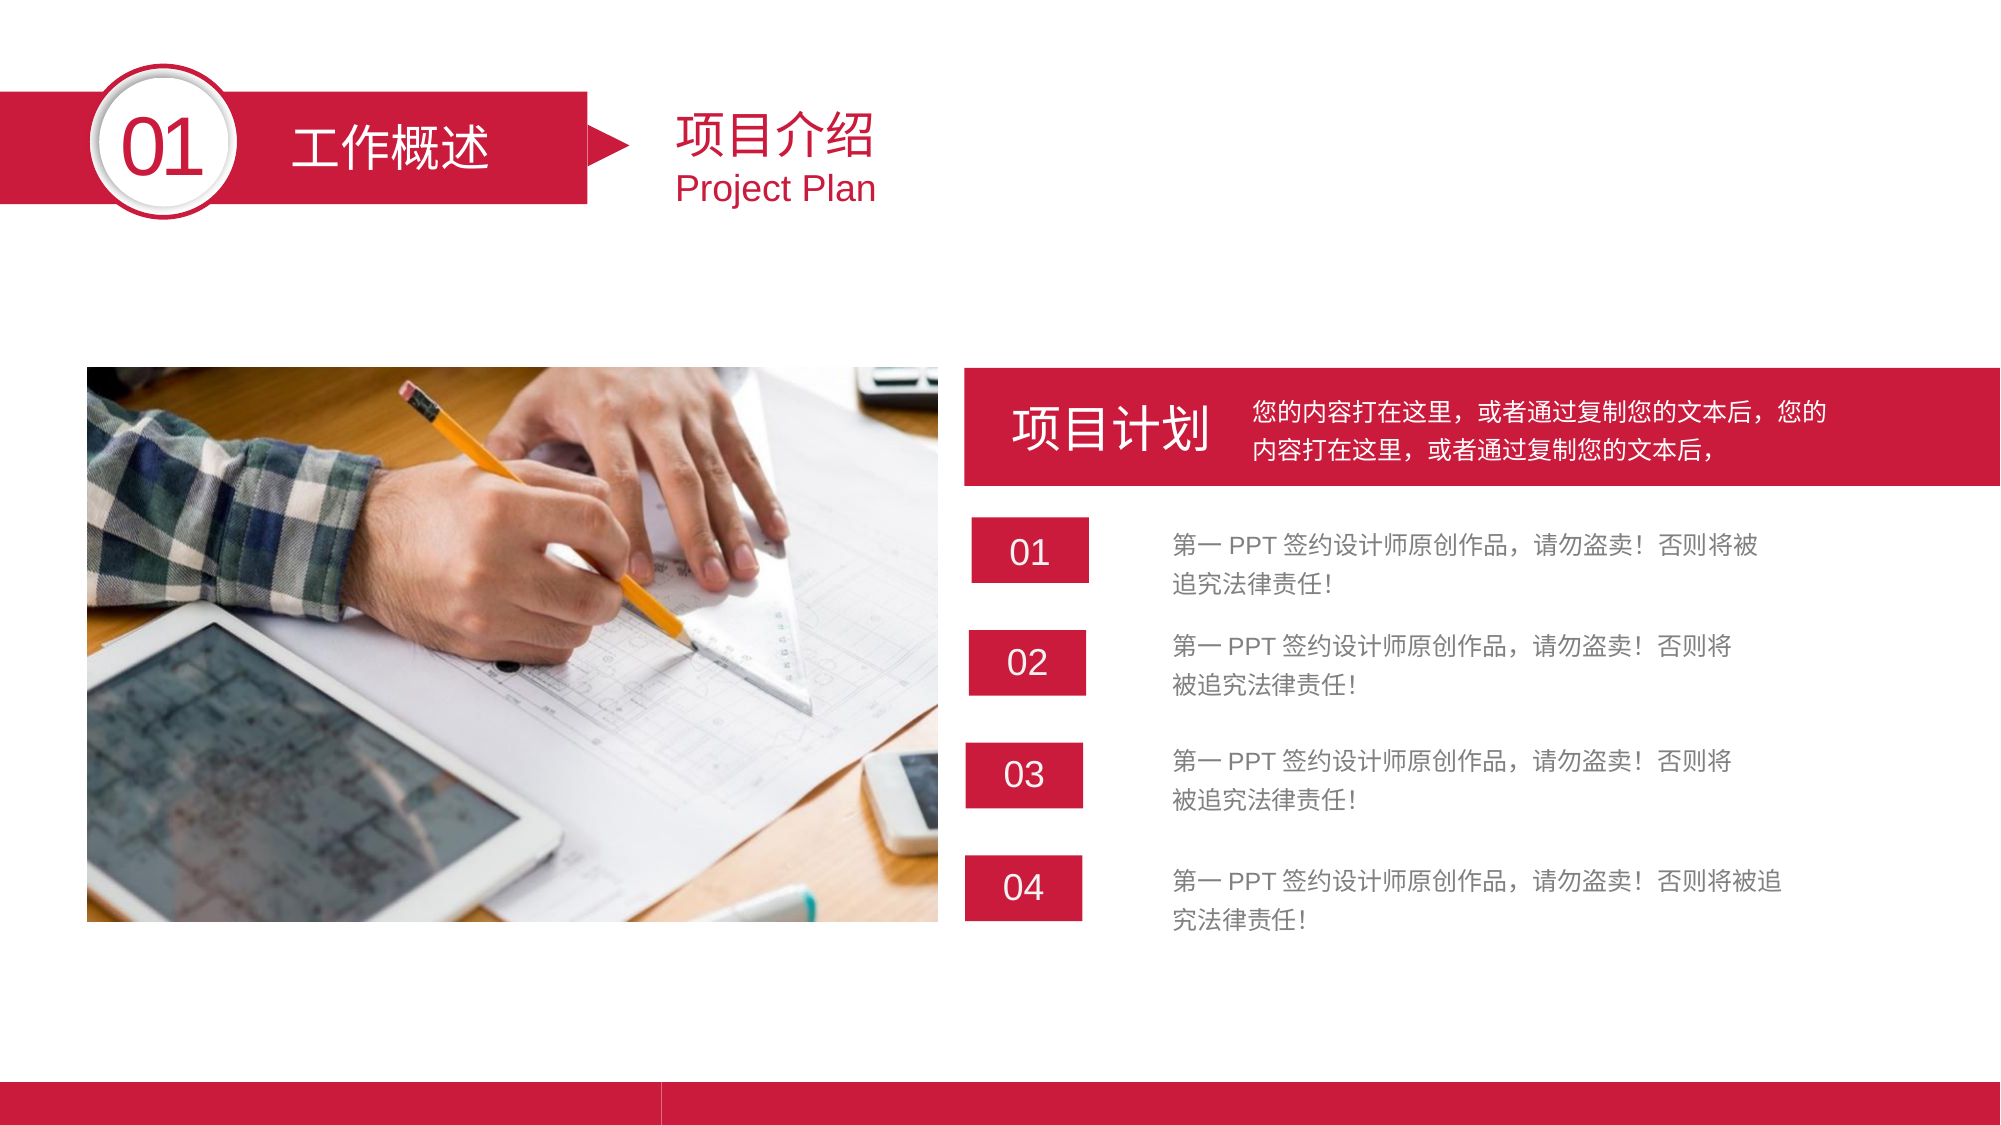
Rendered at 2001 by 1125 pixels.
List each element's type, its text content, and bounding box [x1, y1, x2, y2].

text_box 第一PPT签约设计师原创作品，请勿盗卖！否则将被追究法律责任！ [1157, 614, 1770, 708]
text_box 第一PPT签约设计师原创作品，请勿盗卖！否则将被追究法律责任！ [1157, 728, 1770, 822]
picture [87, 367, 938, 922]
text_box 第一PPT签约设计师原创作品，请勿盗卖！否则将被追究法律责任！ [1157, 849, 1820, 943]
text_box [87, 65, 252, 218]
text_box 03 [965, 742, 1084, 809]
text_box 04 [965, 855, 1083, 922]
text_box 您的内容打在这里，或者通过复制您的文本后，您的内容打在这里，或者通过复制您的文本后， [1237, 379, 1862, 512]
text_box 01 [971, 517, 1089, 583]
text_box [0, 1082, 2000, 1125]
text_box [964, 367, 2000, 486]
text_box 02 [968, 630, 1087, 696]
text_box 项目介绍 Project Plan [660, 96, 1000, 216]
text_box 项目计划 [996, 389, 1237, 465]
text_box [252, 91, 630, 205]
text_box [0, 91, 87, 205]
text_box 第一PPT签约设计师原创作品，请勿盗卖！否则将被追究法律责任！ [1157, 512, 1782, 606]
